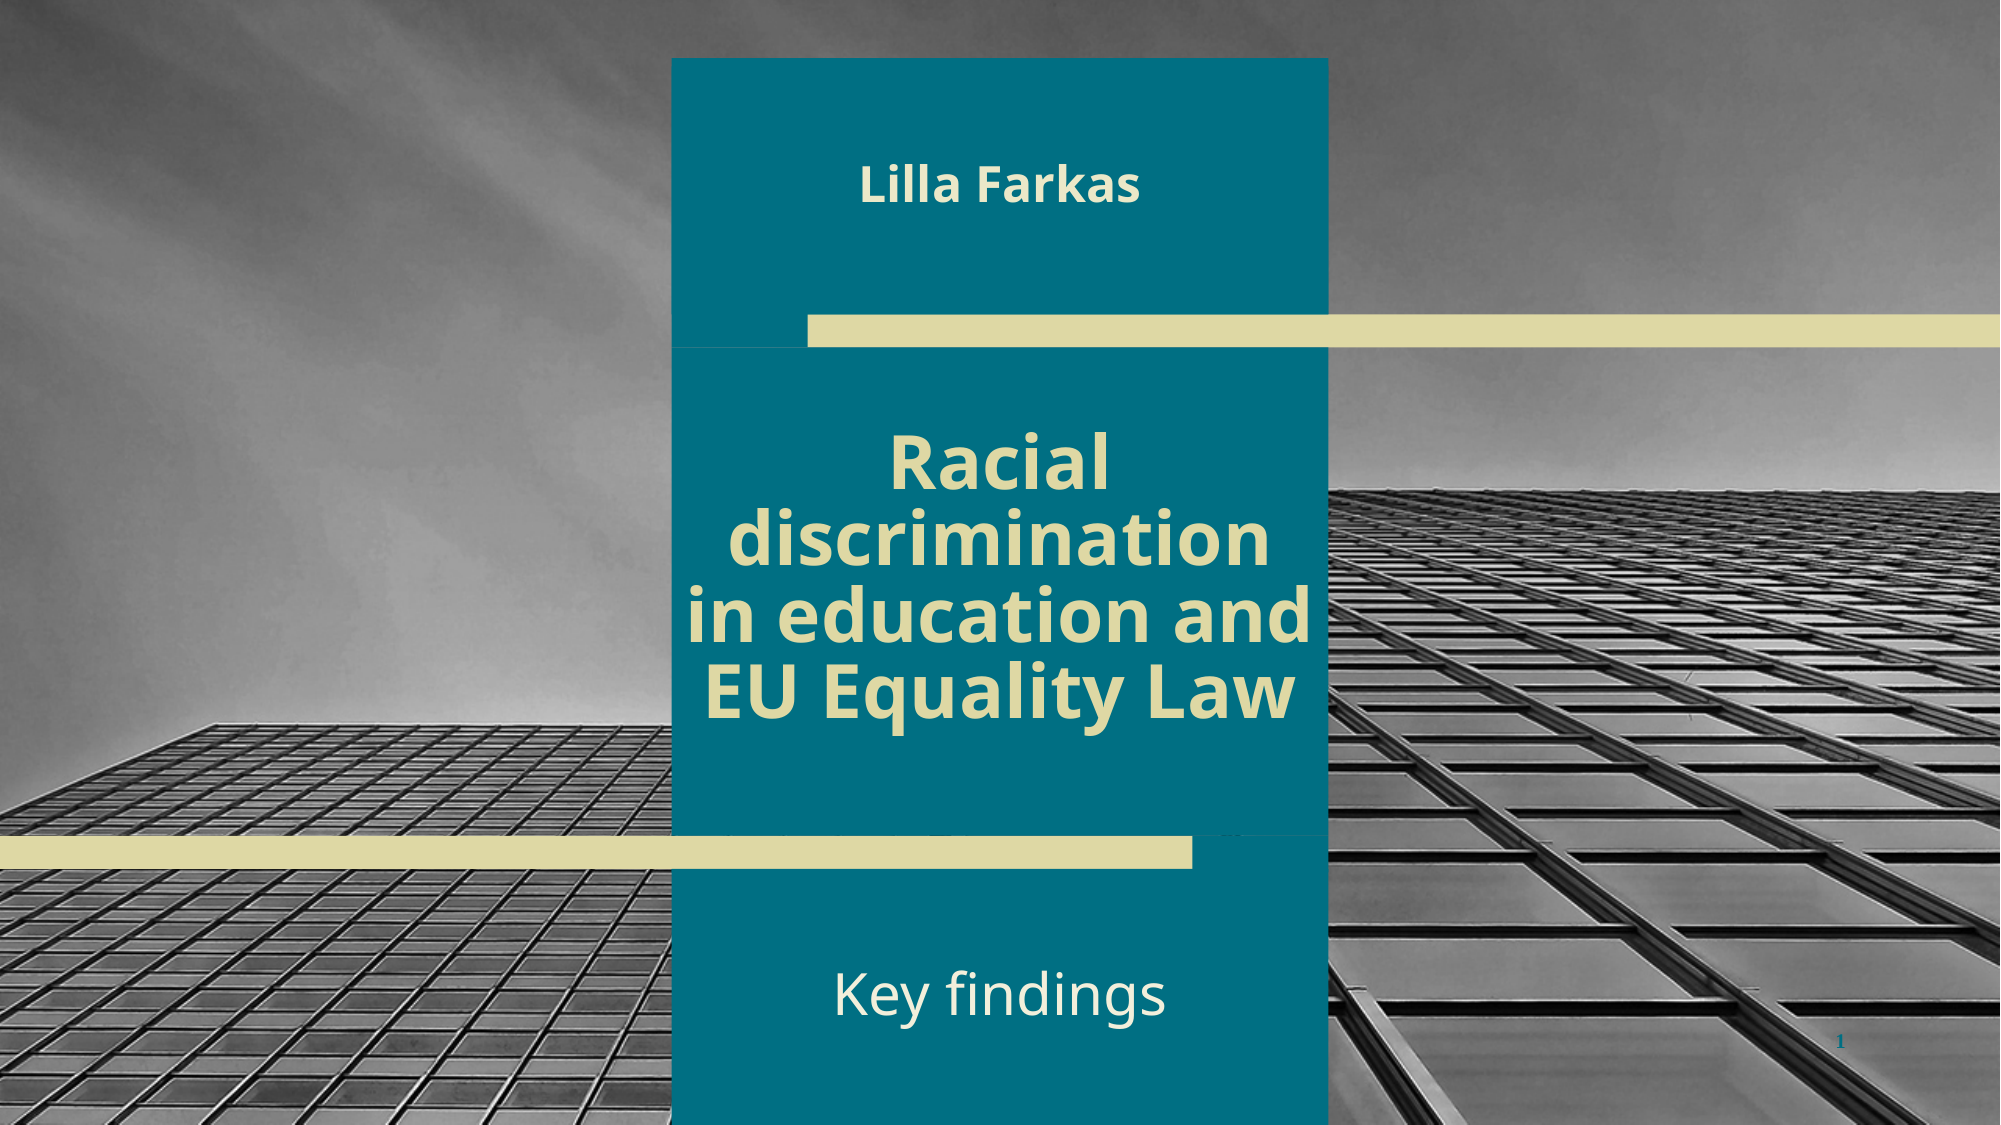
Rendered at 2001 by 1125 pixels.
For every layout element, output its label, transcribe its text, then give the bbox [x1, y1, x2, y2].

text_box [671, 57, 1329, 315]
subtitle Key findings [670, 868, 1329, 1125]
title Racial discrimination in education and EU Equality Law [670, 346, 1329, 837]
picture [0, 869, 670, 1125]
picture [1329, 348, 2000, 1125]
slide_number 1 [1829, 1026, 1852, 1050]
picture [0, 0, 2000, 835]
